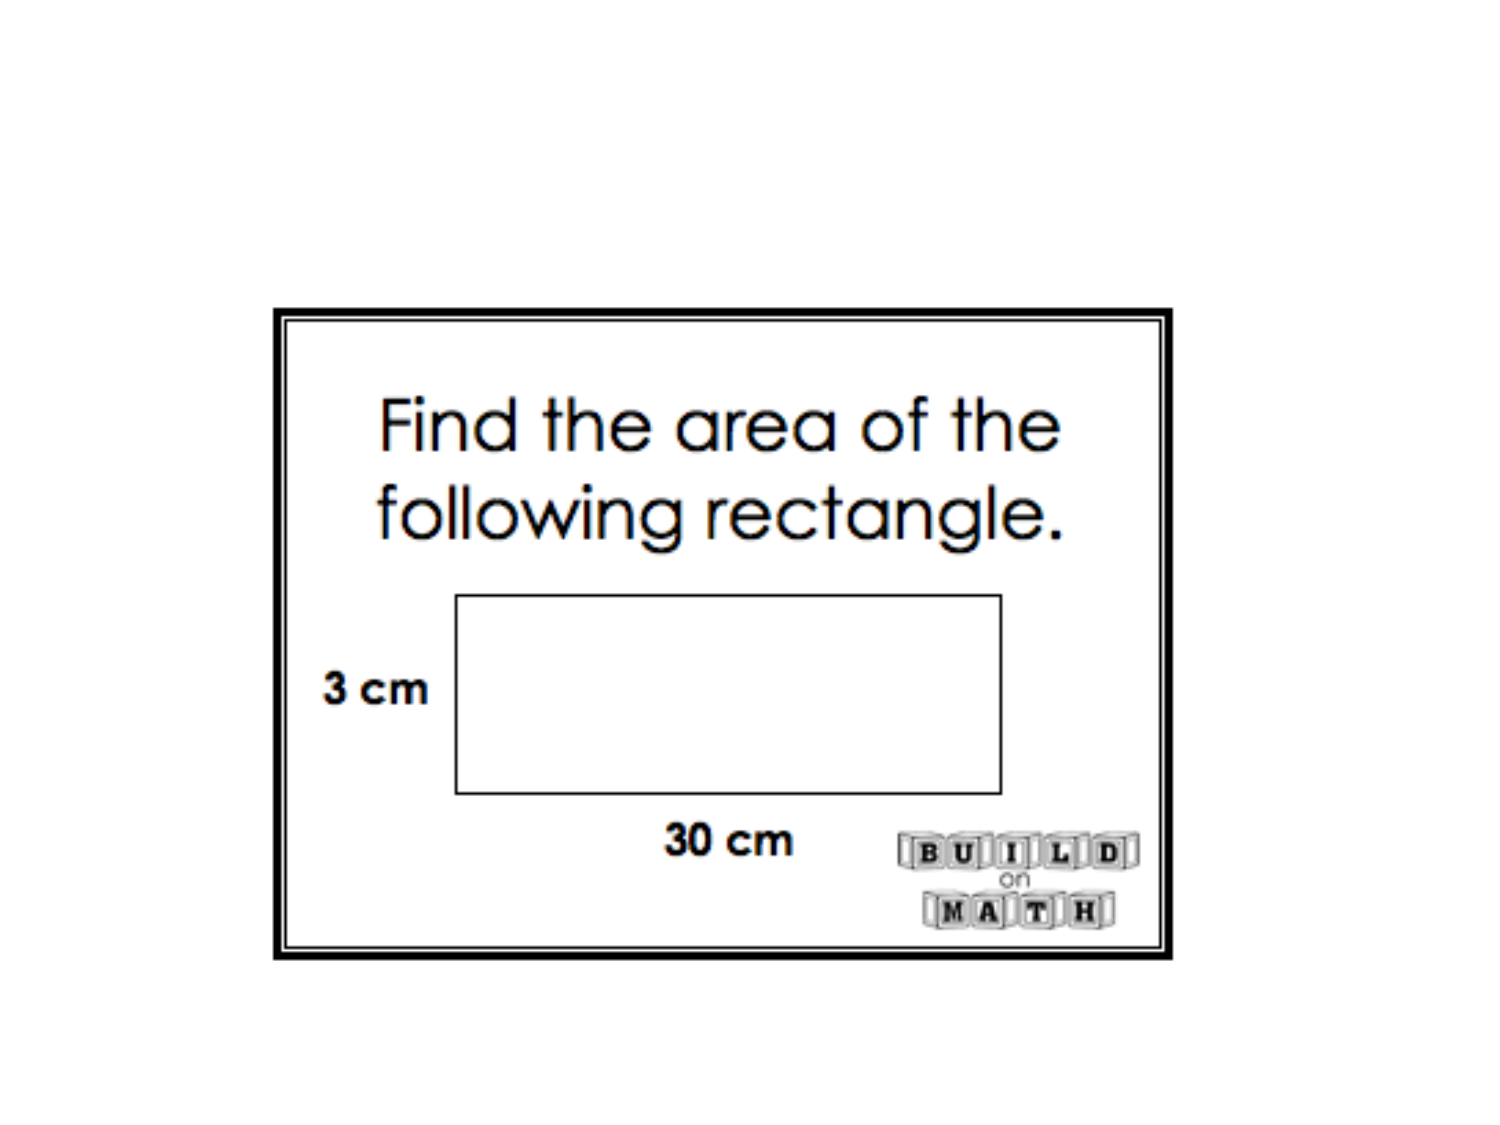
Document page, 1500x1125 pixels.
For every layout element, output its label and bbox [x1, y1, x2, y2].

list [74, 262, 1426, 1006]
